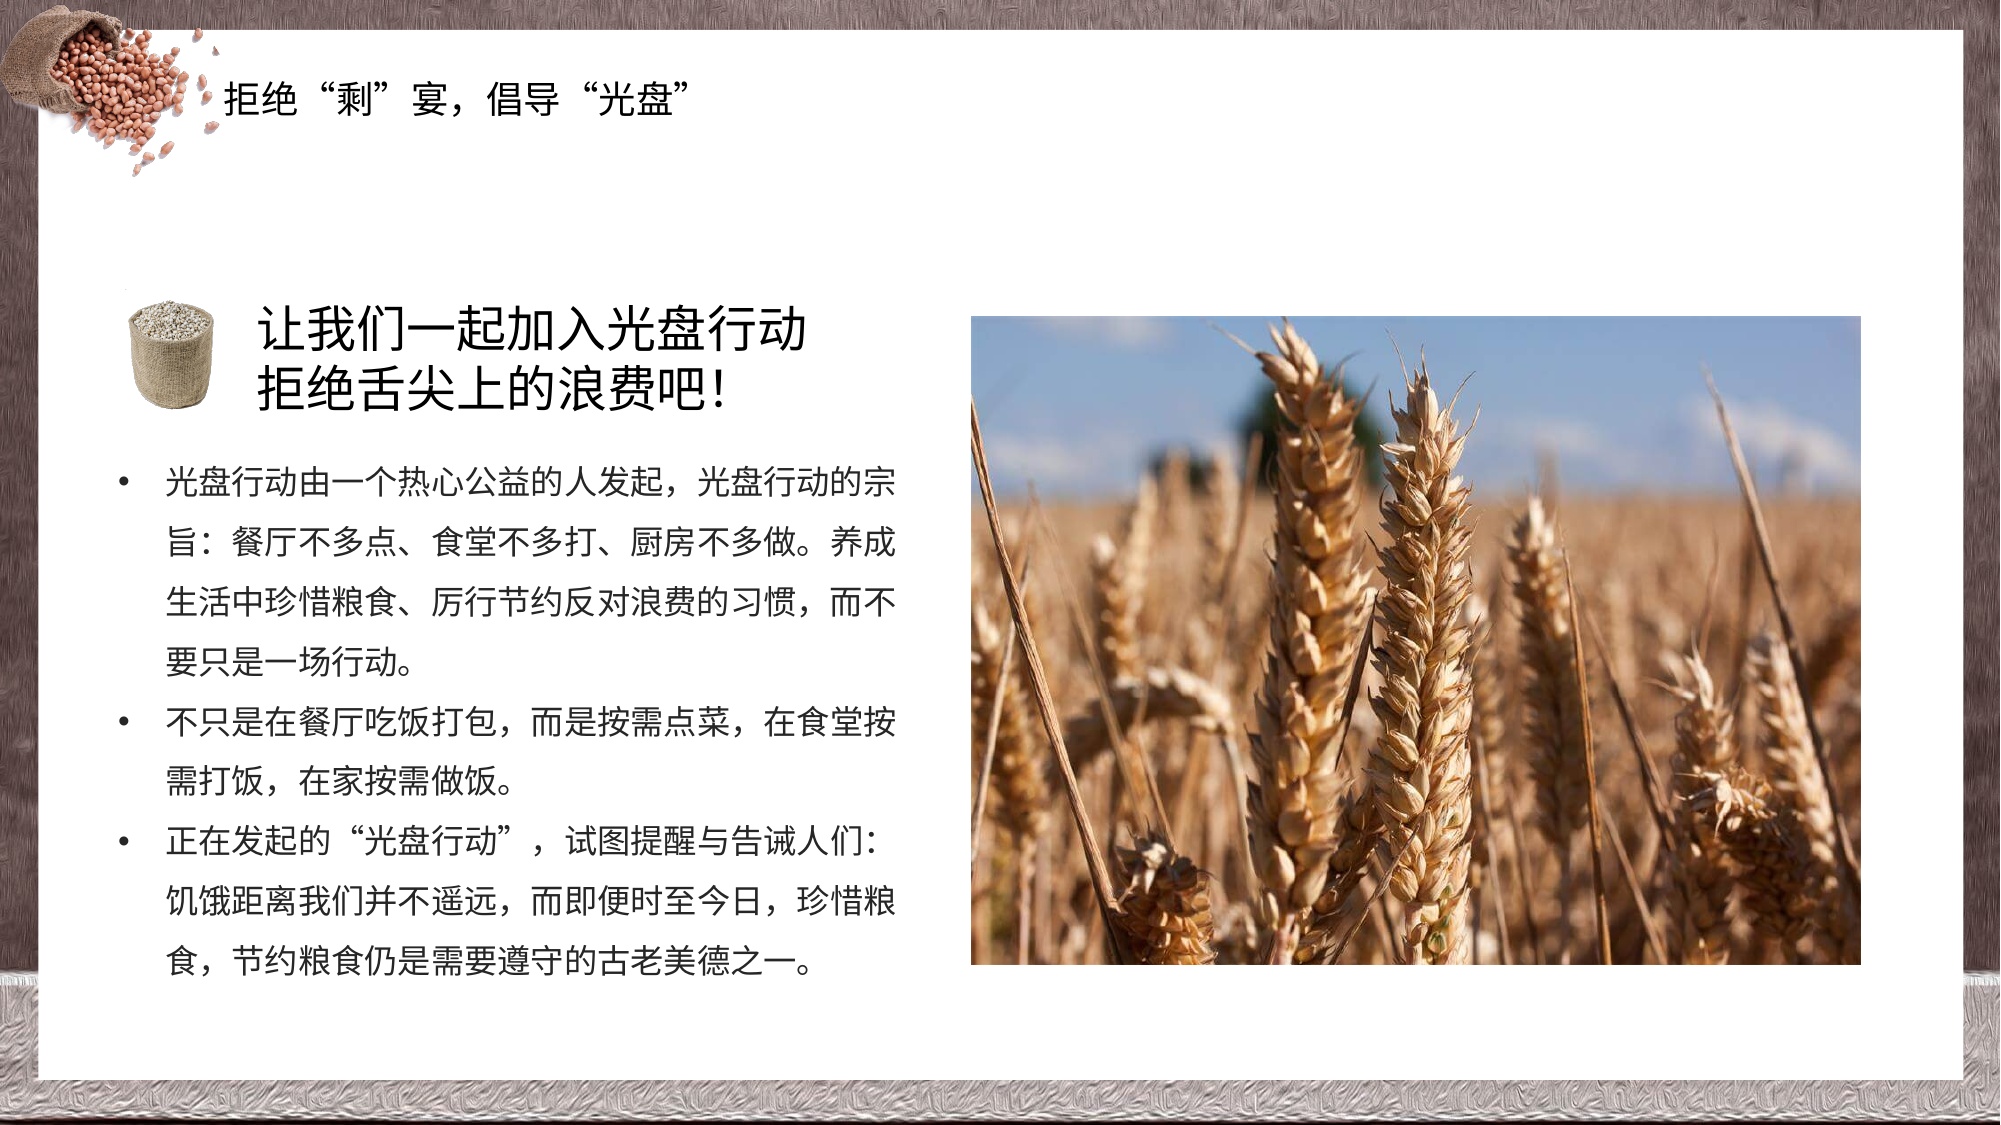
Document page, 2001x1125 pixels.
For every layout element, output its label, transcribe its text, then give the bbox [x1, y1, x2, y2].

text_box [103, 288, 837, 433]
text_box 光盘行动由一个热心公益的人发起，光盘行动的宗旨：餐厅不多点、食堂不多打、厨房不多做。养成生活中珍惜粮食、厉行节约反对浪费的习惯，而不要只是一场行动。 不只是在餐厅吃饭打包，而是按需点菜，在食堂按需打饭，在家按需做饭。 正在发起的“光盘行动”，试图提醒与告诫人们：饥饿距离我们并不遥远，而即便时至今日，珍惜粮食，节约粮食仍是需要遵守的古老美德之一。 [103, 433, 928, 988]
text_box 拒绝“剩”宴，倡导“光盘” [230, 68, 727, 129]
picture [0, 0, 2000, 1125]
